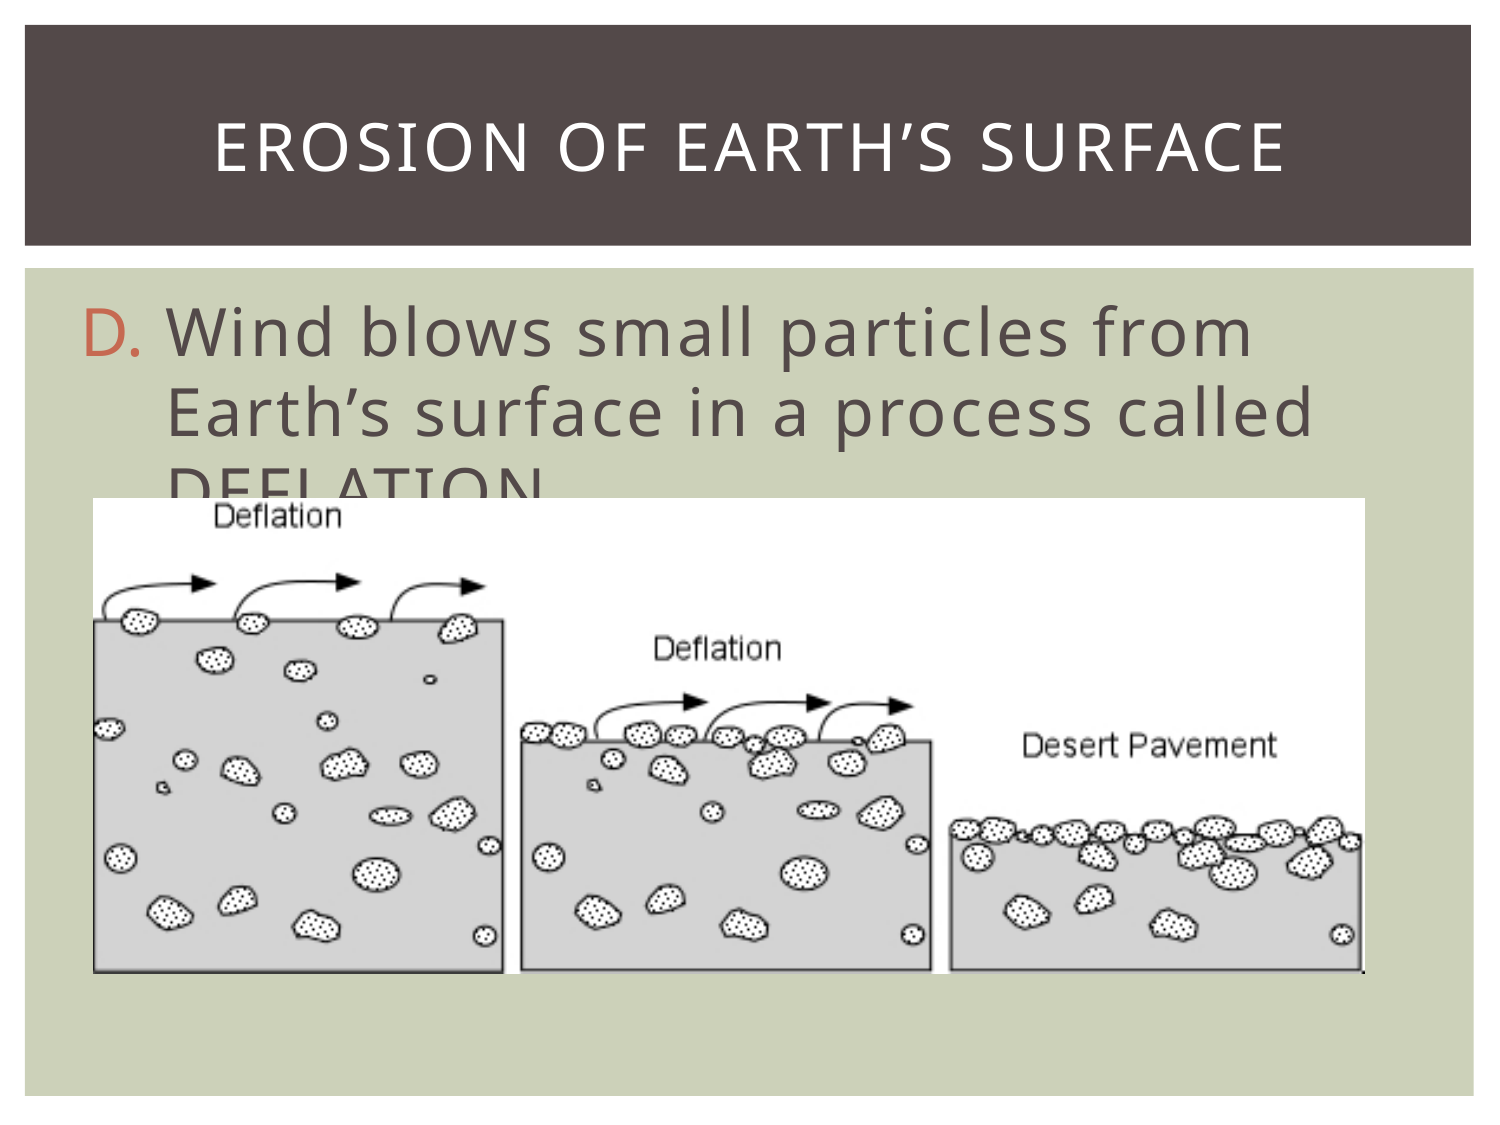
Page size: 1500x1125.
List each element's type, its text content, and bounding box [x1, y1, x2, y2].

picture [92, 498, 1366, 975]
list Wind blows small particles from Earth’s surface in a process called DEFLATION. [58, 281, 1438, 1045]
title Erosion of earth’s surface [62, 58, 1438, 232]
